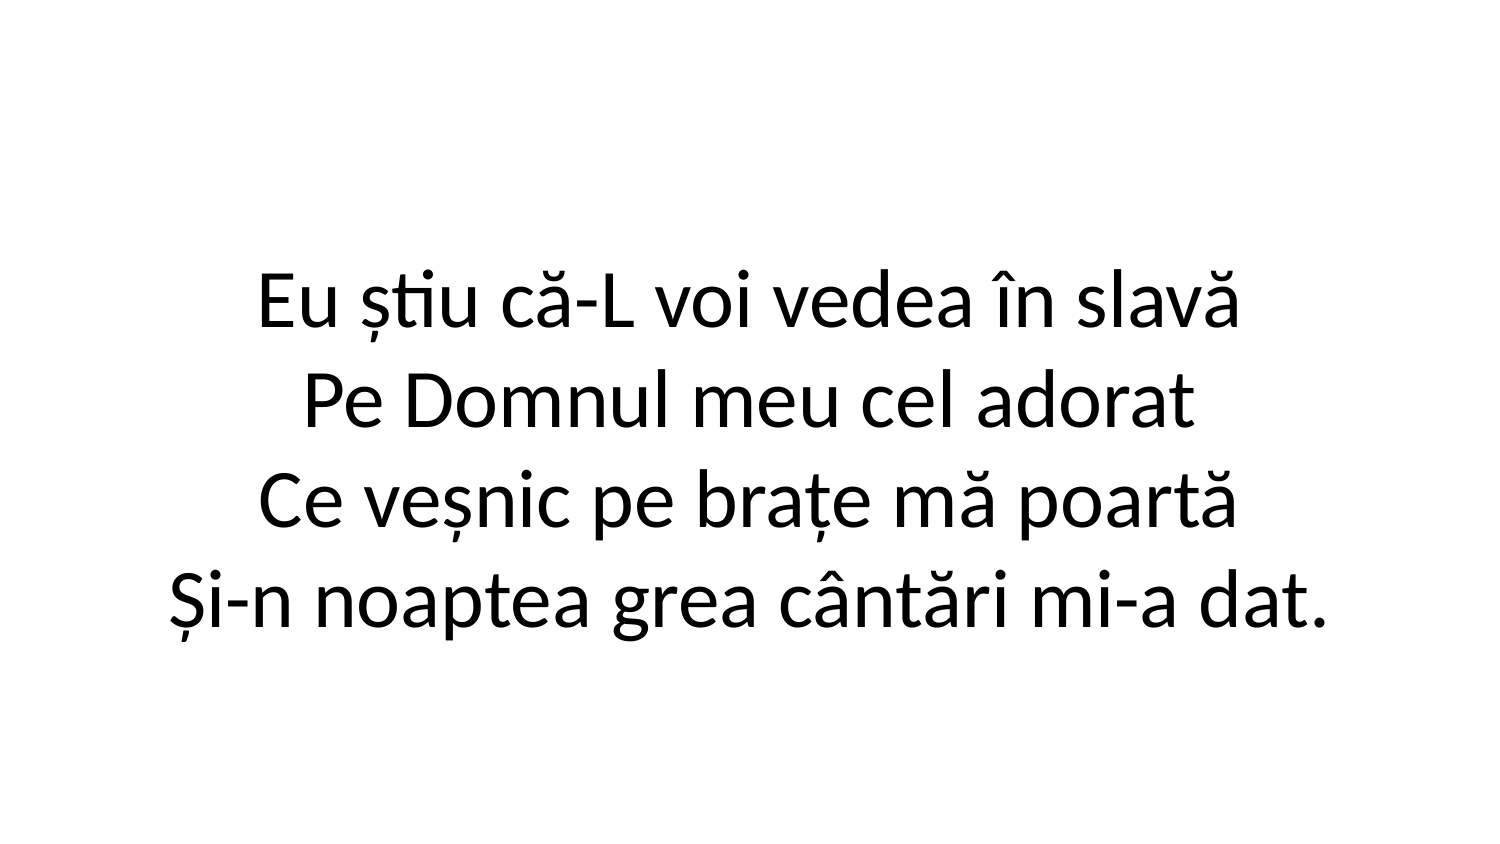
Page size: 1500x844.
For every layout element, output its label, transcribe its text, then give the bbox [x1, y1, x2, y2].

text_box Eu știu că-L voi vedea în slavă Pe Domnul meu cel adorat Ce veșnic pe brațe mă poartă Și-n noaptea grea cântări mi-a dat. [153, 192, 1347, 652]
